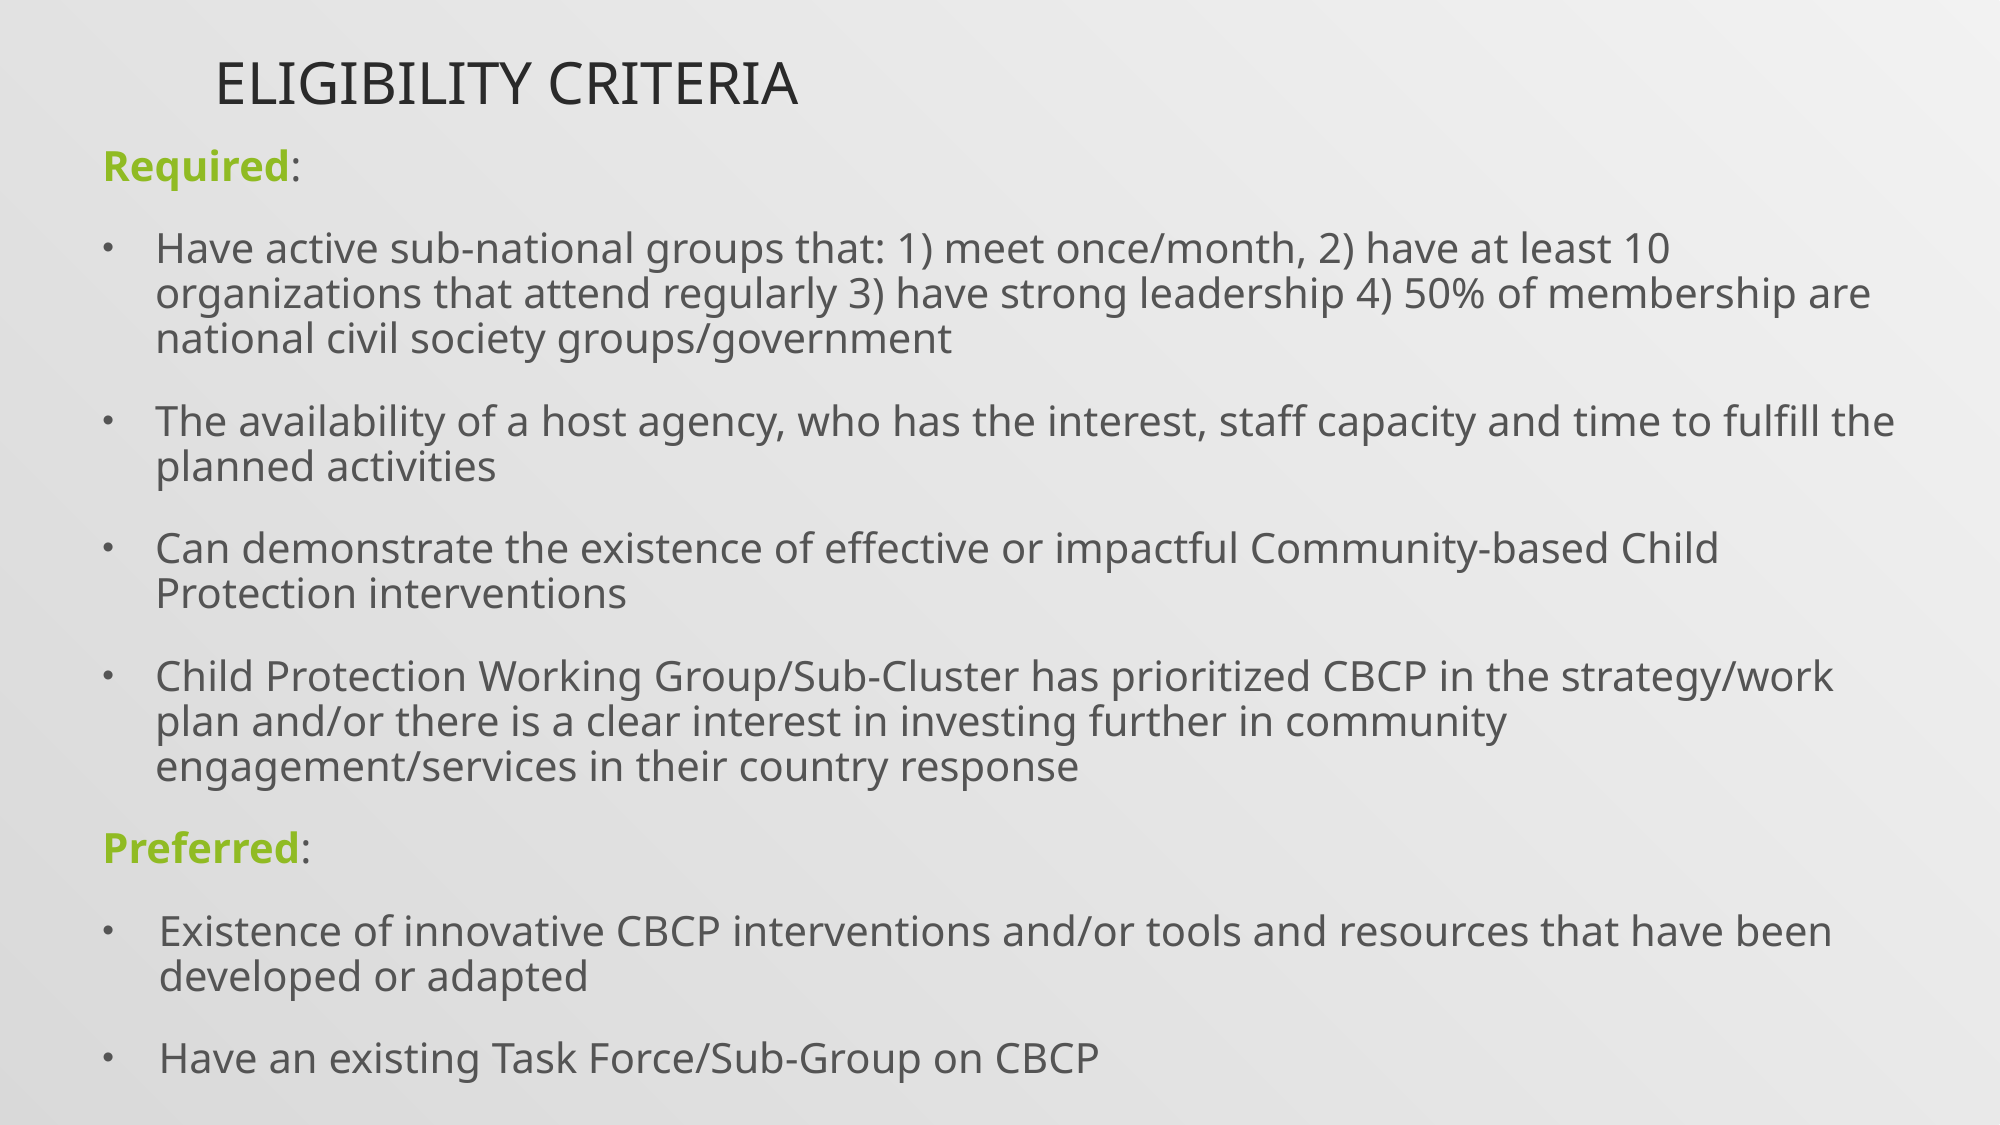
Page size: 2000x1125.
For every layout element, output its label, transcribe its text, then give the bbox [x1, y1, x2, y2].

title ELIGIBILITY CRITERIA [199, 12, 1800, 125]
list Required: Have active sub-national groups that: 1) meet once/month, 2) have at least 10 organizations that attend regularly 3) have strong leadership 4) 50% of membership are national civil society groups/government The availability of a host agency, who has the interest, staff capacity and time to fulfill the planned activities Can demonstrate the existence of effective or impactful Community-based Child Protection interventions Child Protection Working Group/Sub-Cluster has prioritized CBCP in the strategy/work plan and/or there is a clear interest in investing further in community engagement/services in their country response Preferred: Existence of innovative CBCP interventions and/or tools and resources that have been developed or adapted Have an existing Task Force/Sub-Group on CBCP [87, 137, 1925, 1050]
